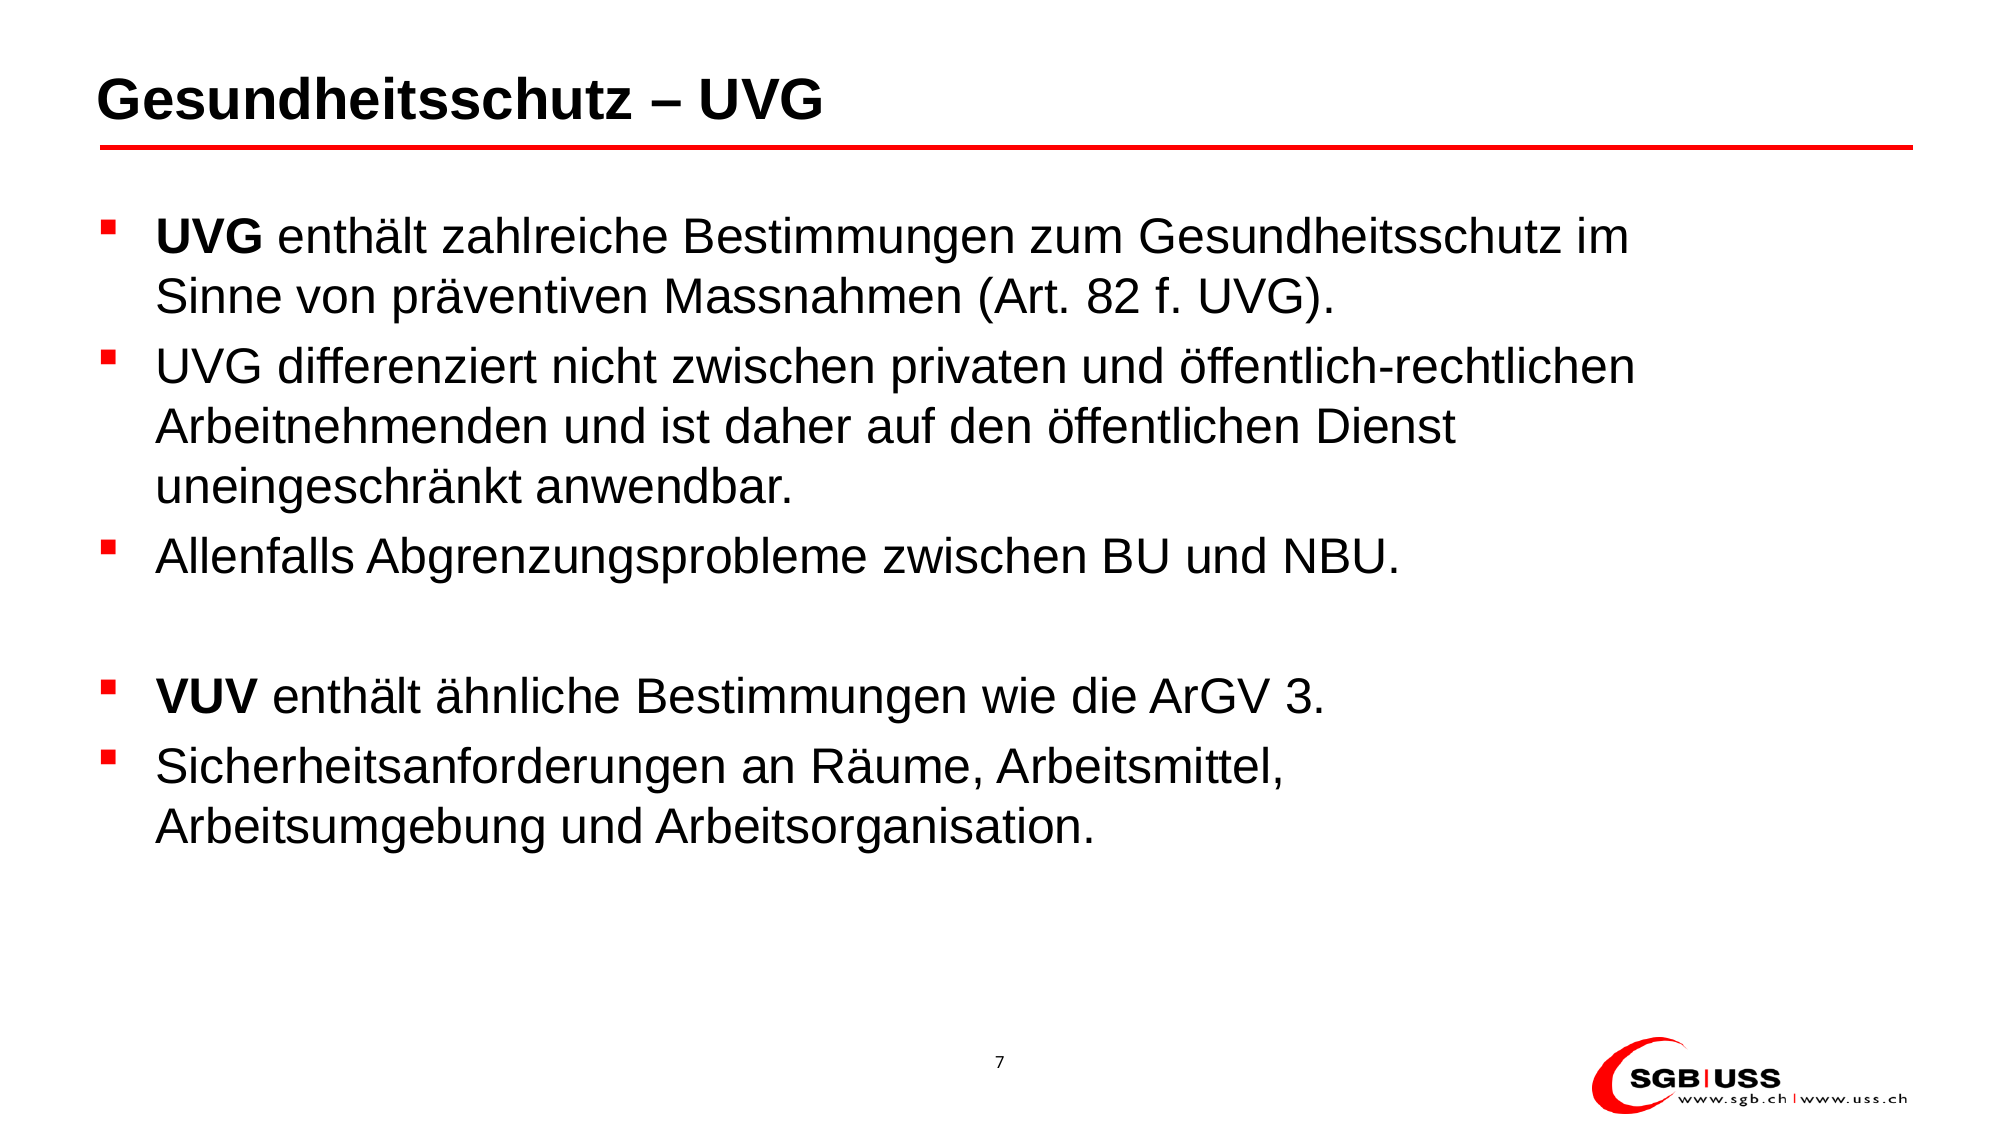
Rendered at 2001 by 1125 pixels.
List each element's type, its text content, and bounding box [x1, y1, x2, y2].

list UVG enthält zahlreiche Bestimmungen zum Gesundheitsschutz im Sinne von präventiven Massnahmen (Art. 82 f. UVG). UVG differenziert nicht zwischen privaten und öffentlich-rechtlichen Arbeitnehmenden und ist daher auf den öffentlichen Dienst uneingeschränkt anwendbar. Allenfalls Abgrenzungsprobleme zwischen BU und NBU. VUV enthält ähnliche Bestimmungen wie die ArGV 3. Sicherheitsanforderungen an Räume, Arbeitsmittel, Arbeitsumgebung und Arbeitsorganisation. [81, 196, 1690, 1044]
title Gesundheitsschutz – UVG [81, 45, 1882, 148]
slide_number 7 [574, 1043, 1426, 1104]
picture [1592, 1037, 1907, 1114]
